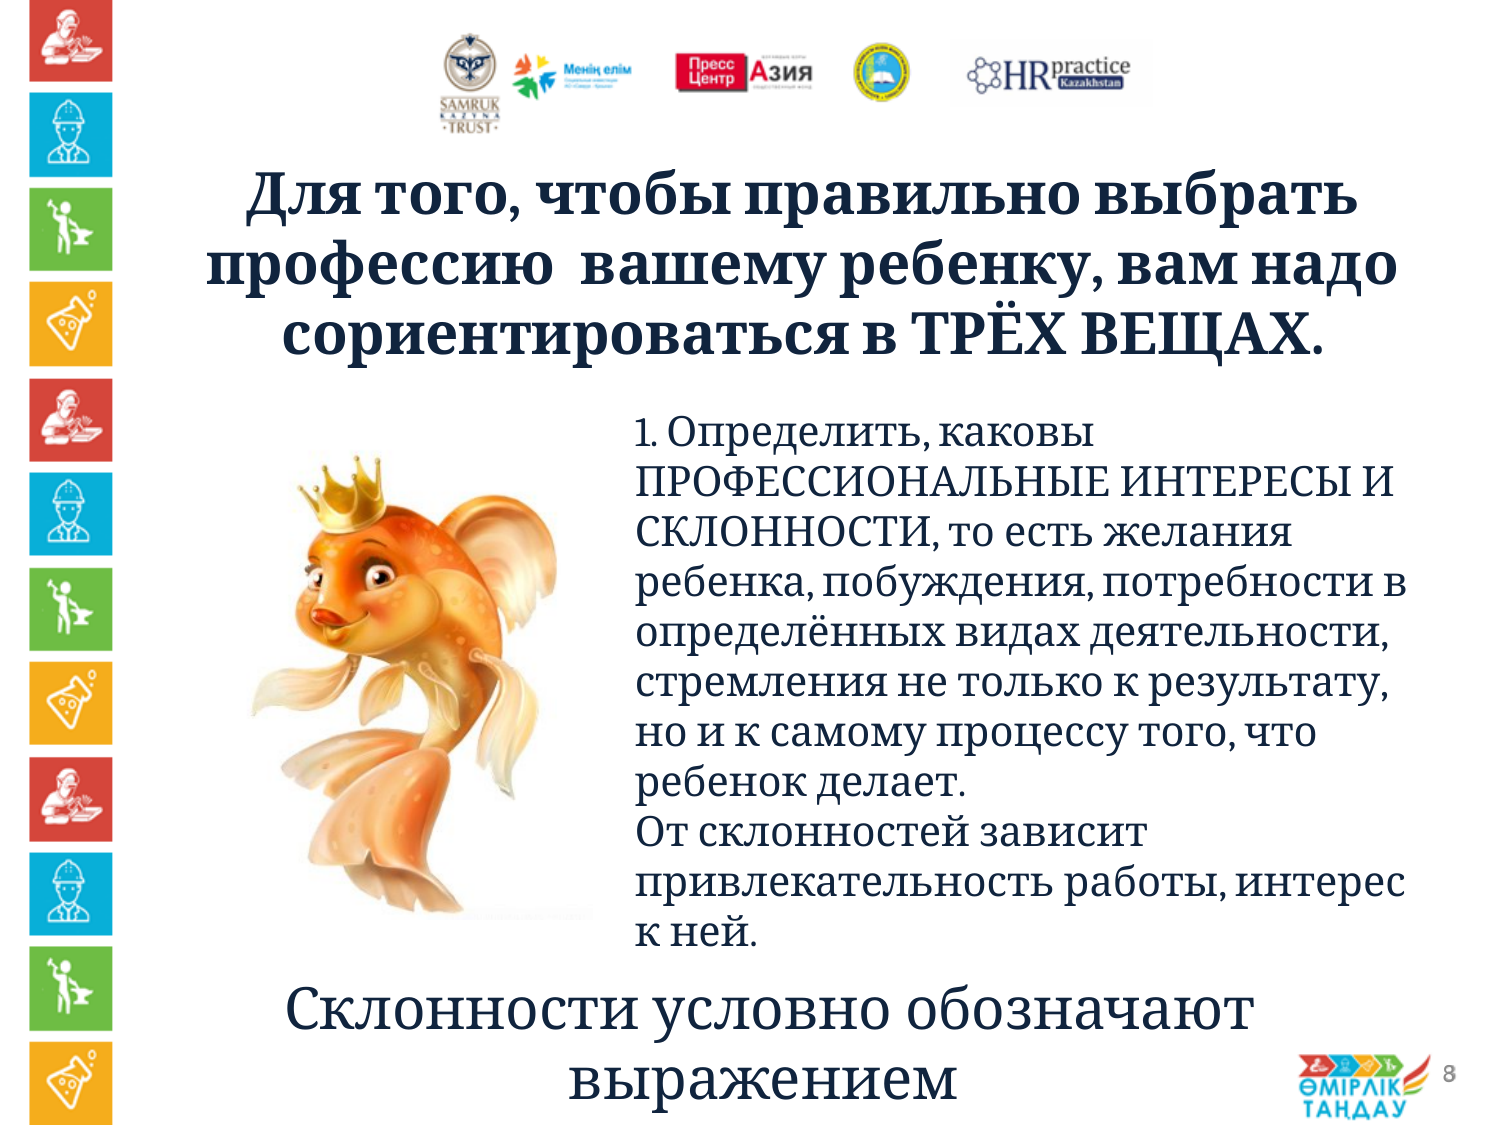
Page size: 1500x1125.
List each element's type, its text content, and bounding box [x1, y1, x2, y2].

picture [0, 0, 1500, 1125]
text_box 1. Определить, каковы ПРОФЕССИОНАЛЬНЫЕ ИНТЕРЕСЫ И СКЛОННОСТИ, то есть желания ребенка, побуждения, потребности в определённых видах деятельности, стремления не только к результату, но и к самому процессу того, что ребенок делает. От склонностей зависит привлекательность работы, интерес к ней. [620, 397, 1424, 963]
slide_number 8 [1402, 1042, 1471, 1103]
text_box Для того, чтобы правильно выбрать профессию вашему ребенку, вам надо сориентироваться в ТРЁХ ВЕЩАХ. [171, 149, 1435, 374]
text_box Склонности условно обозначают выражением «Я ХОЧУ». [137, 963, 1402, 1125]
